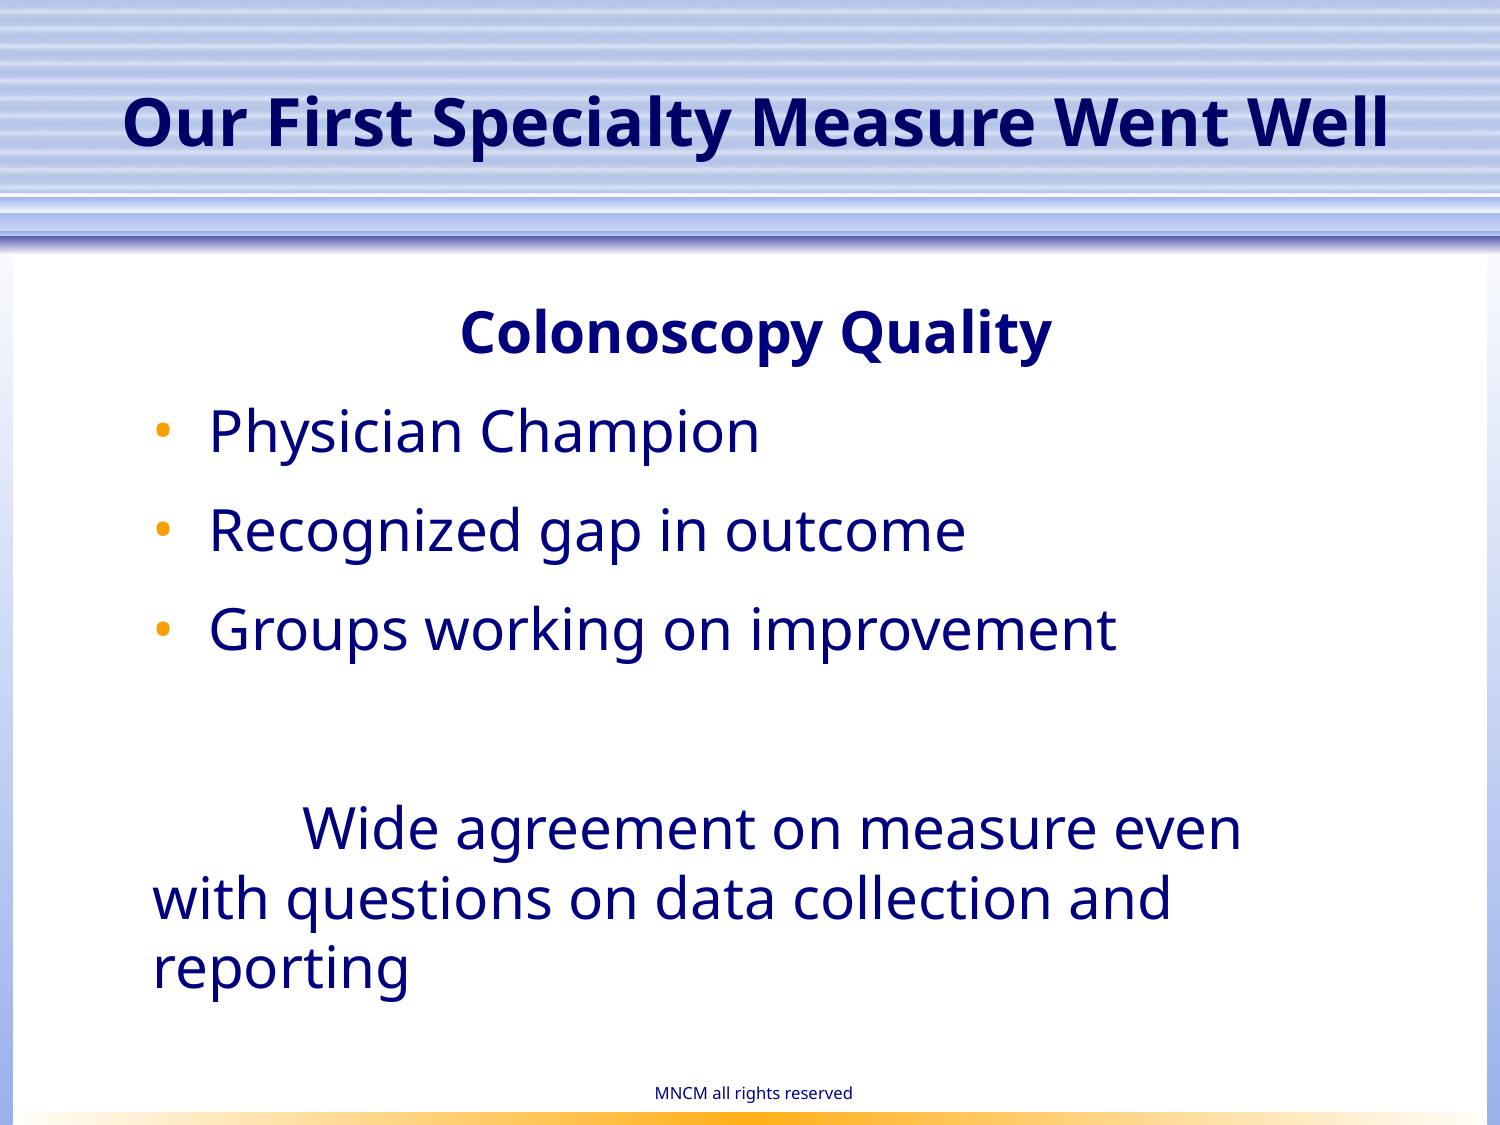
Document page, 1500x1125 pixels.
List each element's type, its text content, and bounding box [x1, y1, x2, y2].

title Our First Specialty Measure Went Well [62, 49, 1451, 201]
footer MNCM all rights reserved [137, 1074, 1376, 1103]
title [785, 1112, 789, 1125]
list Colonoscopy Quality Physician Champion Recognized gap in outcome Groups working on improvement Wide agreement on measure even with questions on data collection and reporting [137, 287, 1376, 1051]
picture [0, 0, 1500, 193]
